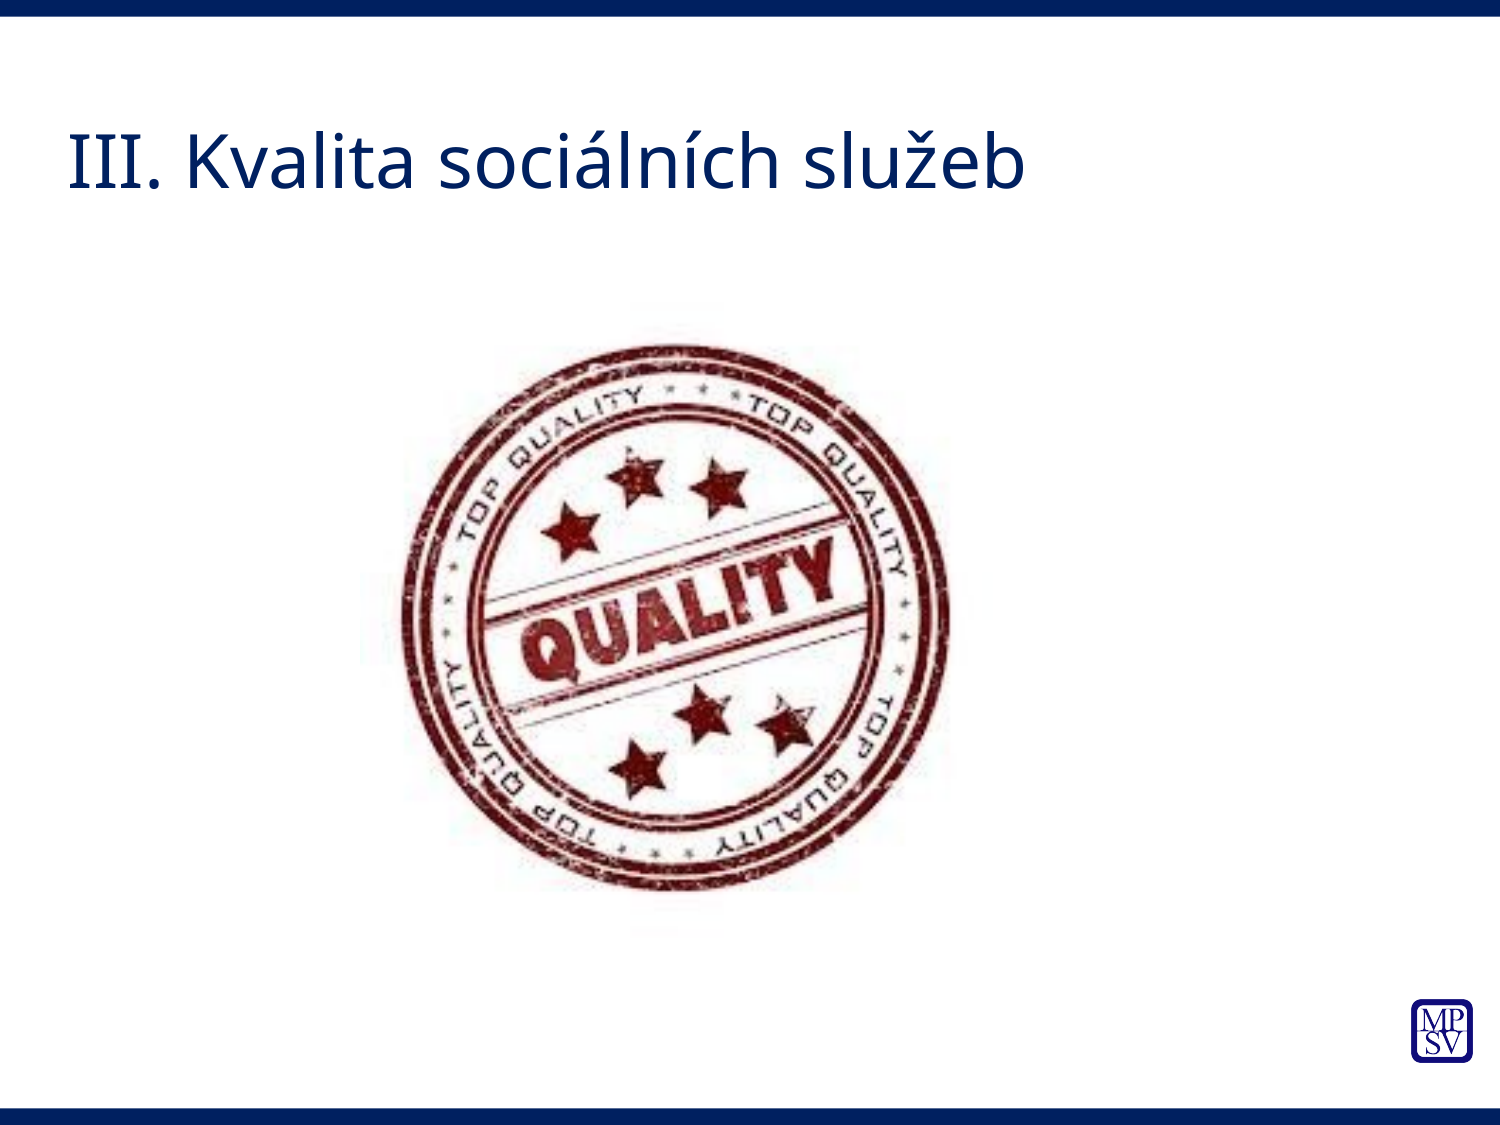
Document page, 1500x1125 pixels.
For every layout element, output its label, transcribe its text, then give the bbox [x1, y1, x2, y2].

picture [359, 302, 993, 944]
text_box [0, 0, 1500, 19]
text_box [0, 1106, 1500, 1125]
picture [1411, 999, 1473, 1063]
text_box III. Kvalita sociálních služeb [53, 105, 1453, 211]
